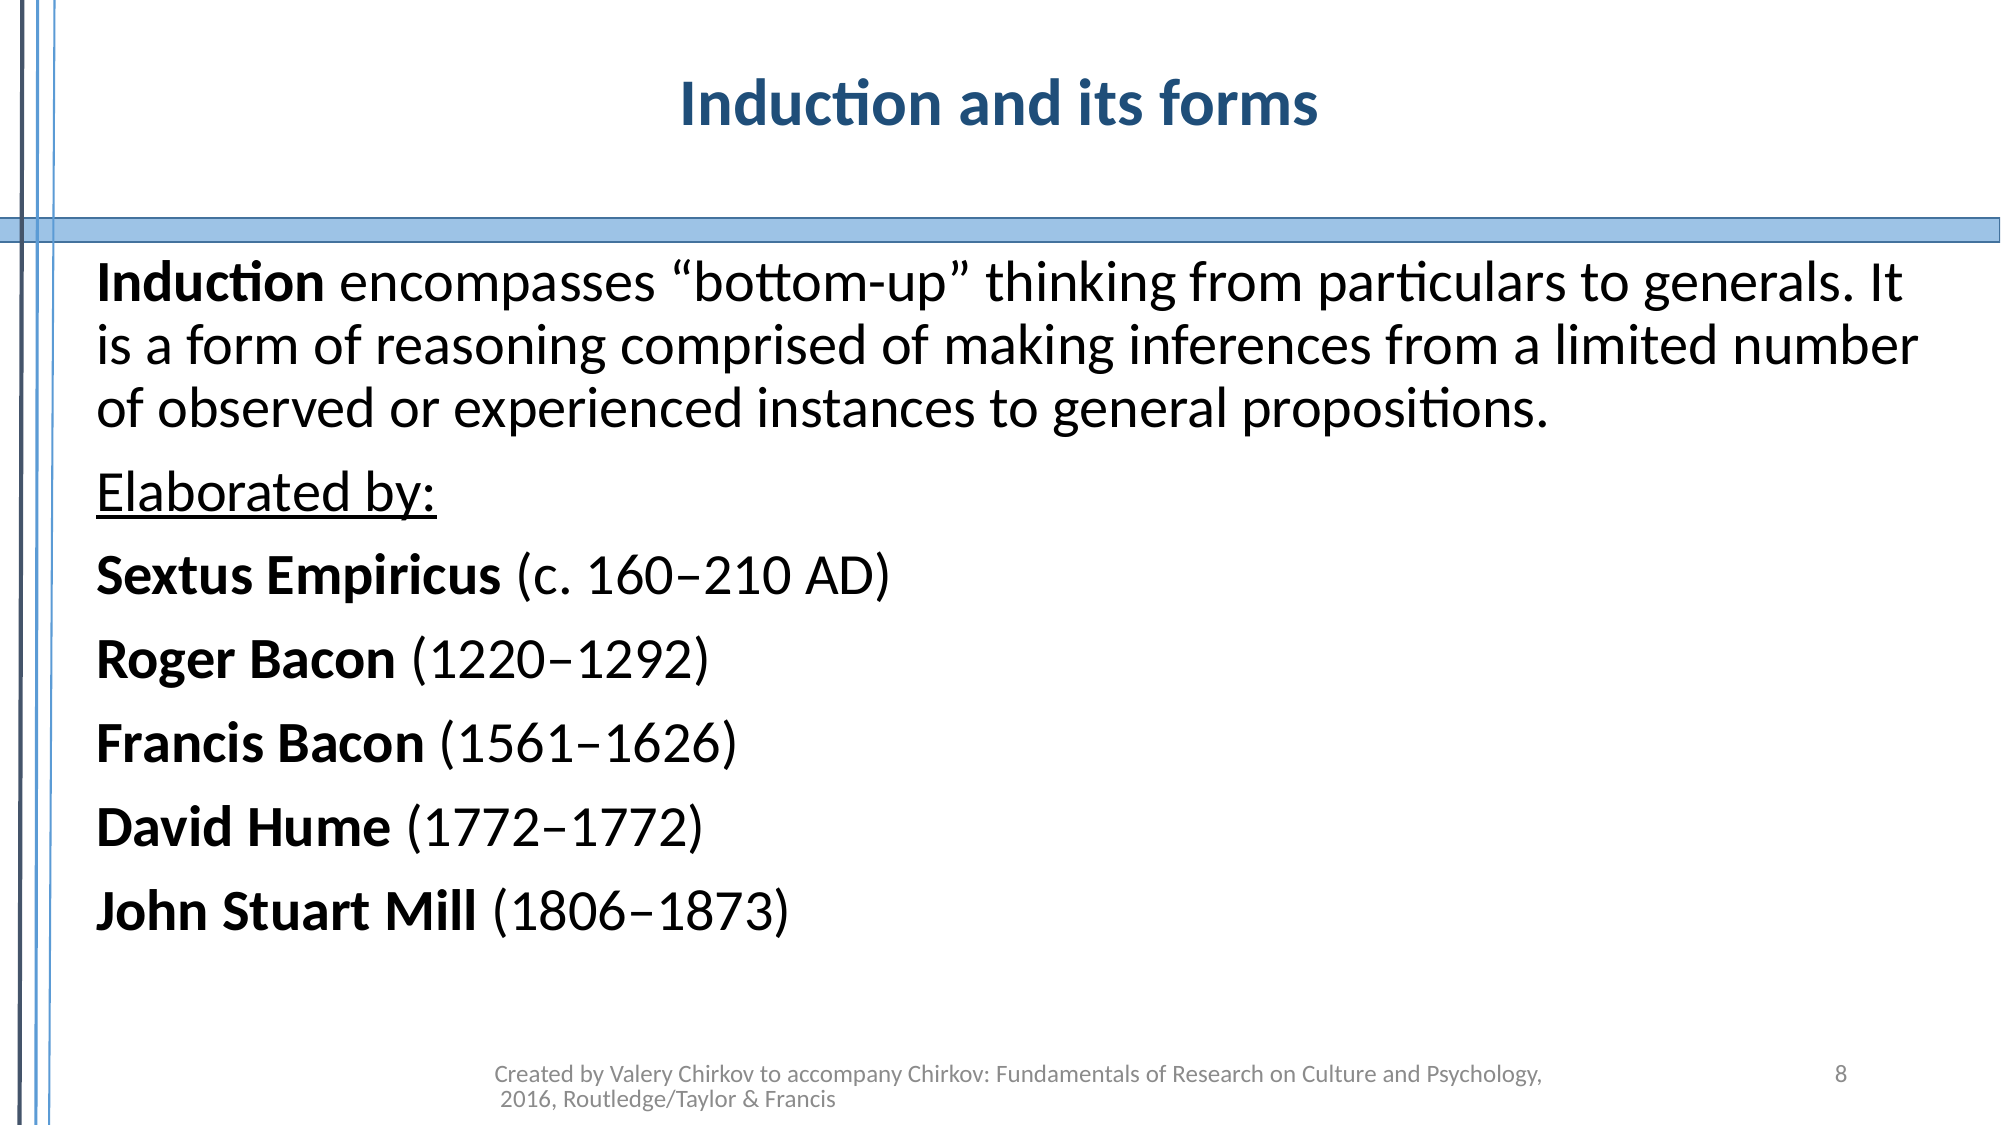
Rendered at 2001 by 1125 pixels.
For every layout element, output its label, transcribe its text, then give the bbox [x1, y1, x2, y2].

list Induction encompasses “bottom-up” thinking from particulars to generals. It is a form of reasoning comprised of making inferences from a limited number of observed or experienced instances to general propositions. Elaborated by: Sextus Empiricus (c. 160–210 AD) Roger Bacon (1220–1292) Francis Bacon (1561–1626) David Hume (1772–1772) John Stuart Mill (1806–1873) [81, 243, 1968, 1014]
title Induction and its forms [137, 27, 1863, 180]
footer Created by Valery Chirkov to accompany Chirkov: Fundamentals of Research on Culture and Psychology, 2016, Routledge/Taylor & Francis [479, 1042, 1562, 1103]
slide_number 8 [1755, 1042, 1863, 1103]
